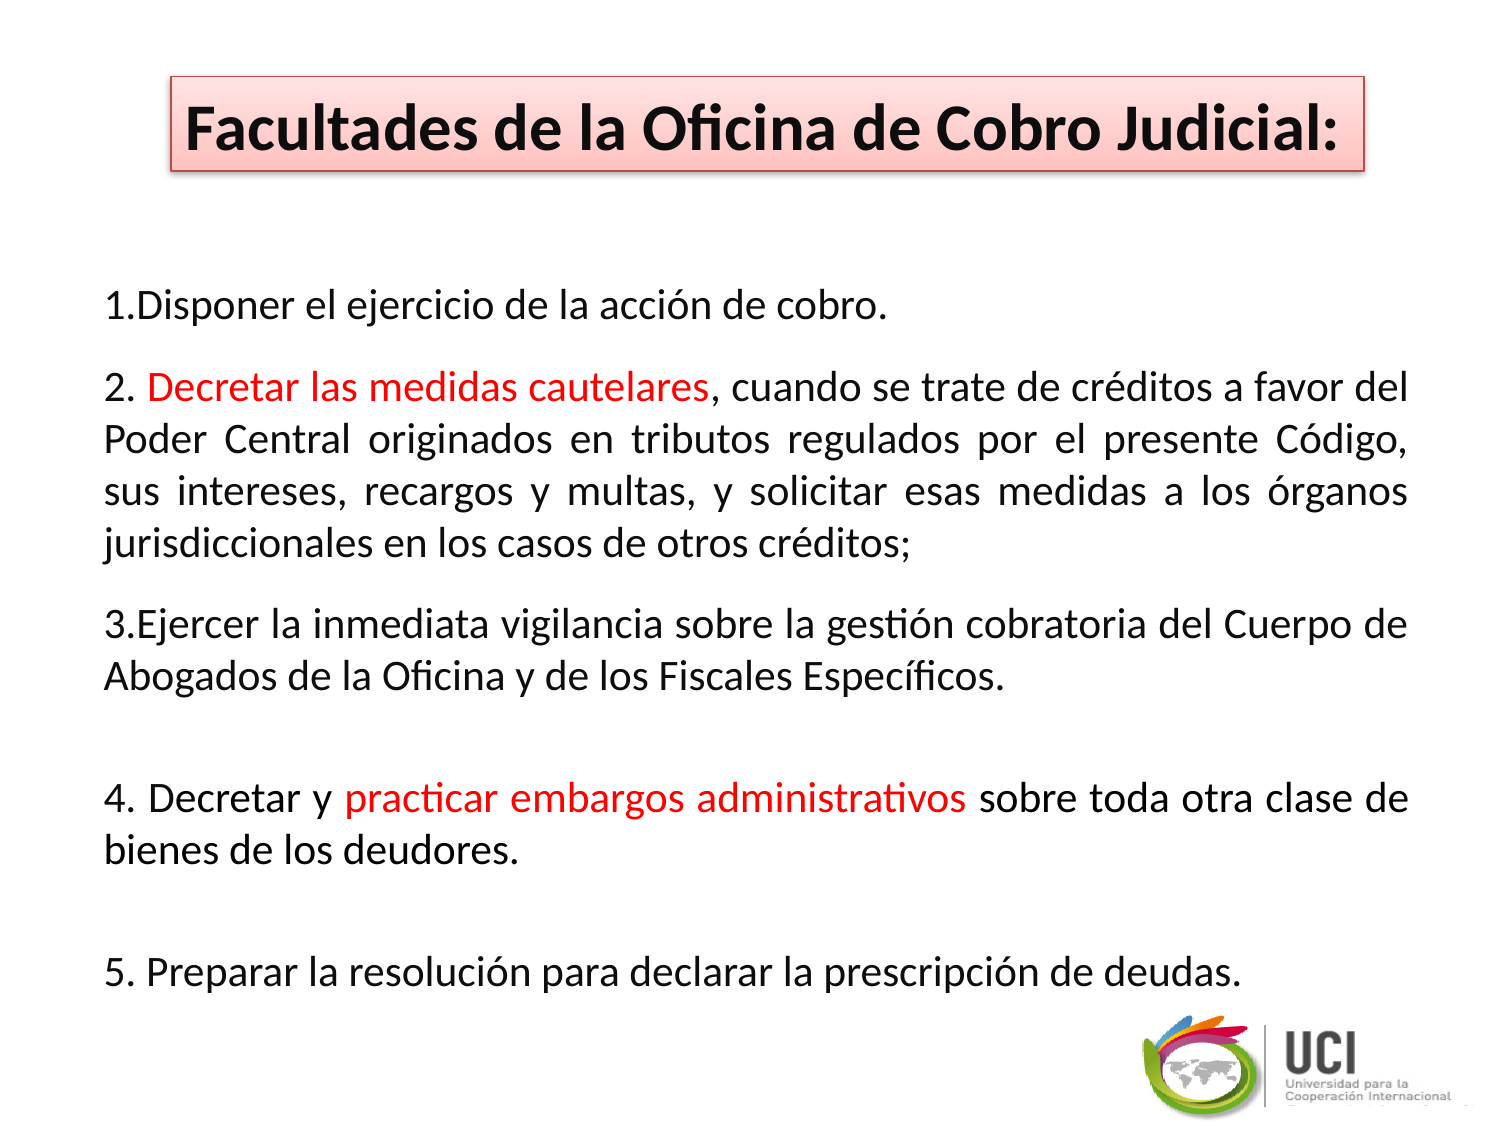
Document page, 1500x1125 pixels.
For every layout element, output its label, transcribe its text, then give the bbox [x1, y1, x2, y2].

picture [1135, 1011, 1273, 1122]
picture [1274, 1018, 1500, 1106]
text_box Facultades de la Oficina de Cobro Judicial: [170, 76, 1365, 172]
text_box 1.Disponer el ejercicio de la acción de cobro. 2. Decretar las medidas cautelares, cuando se trate de créditos a favor del Poder Central originados en tributos regulados por el presente Código, sus intereses, recargos y multas, y solicitar esas medidas a los órganos jurisdiccionales en los casos de otros créditos; 3.Ejercer la inmediata vigilancia sobre la gestión cobratoria del Cuerpo de Abogados de la Oficina y de los Fiscales Específicos. 4. Decretar y practicar embargos administrativos sobre toda otra clase de bienes de los deudores. 5. Preparar la resolución para declarar la prescripción de deudas. [88, 208, 1425, 1012]
